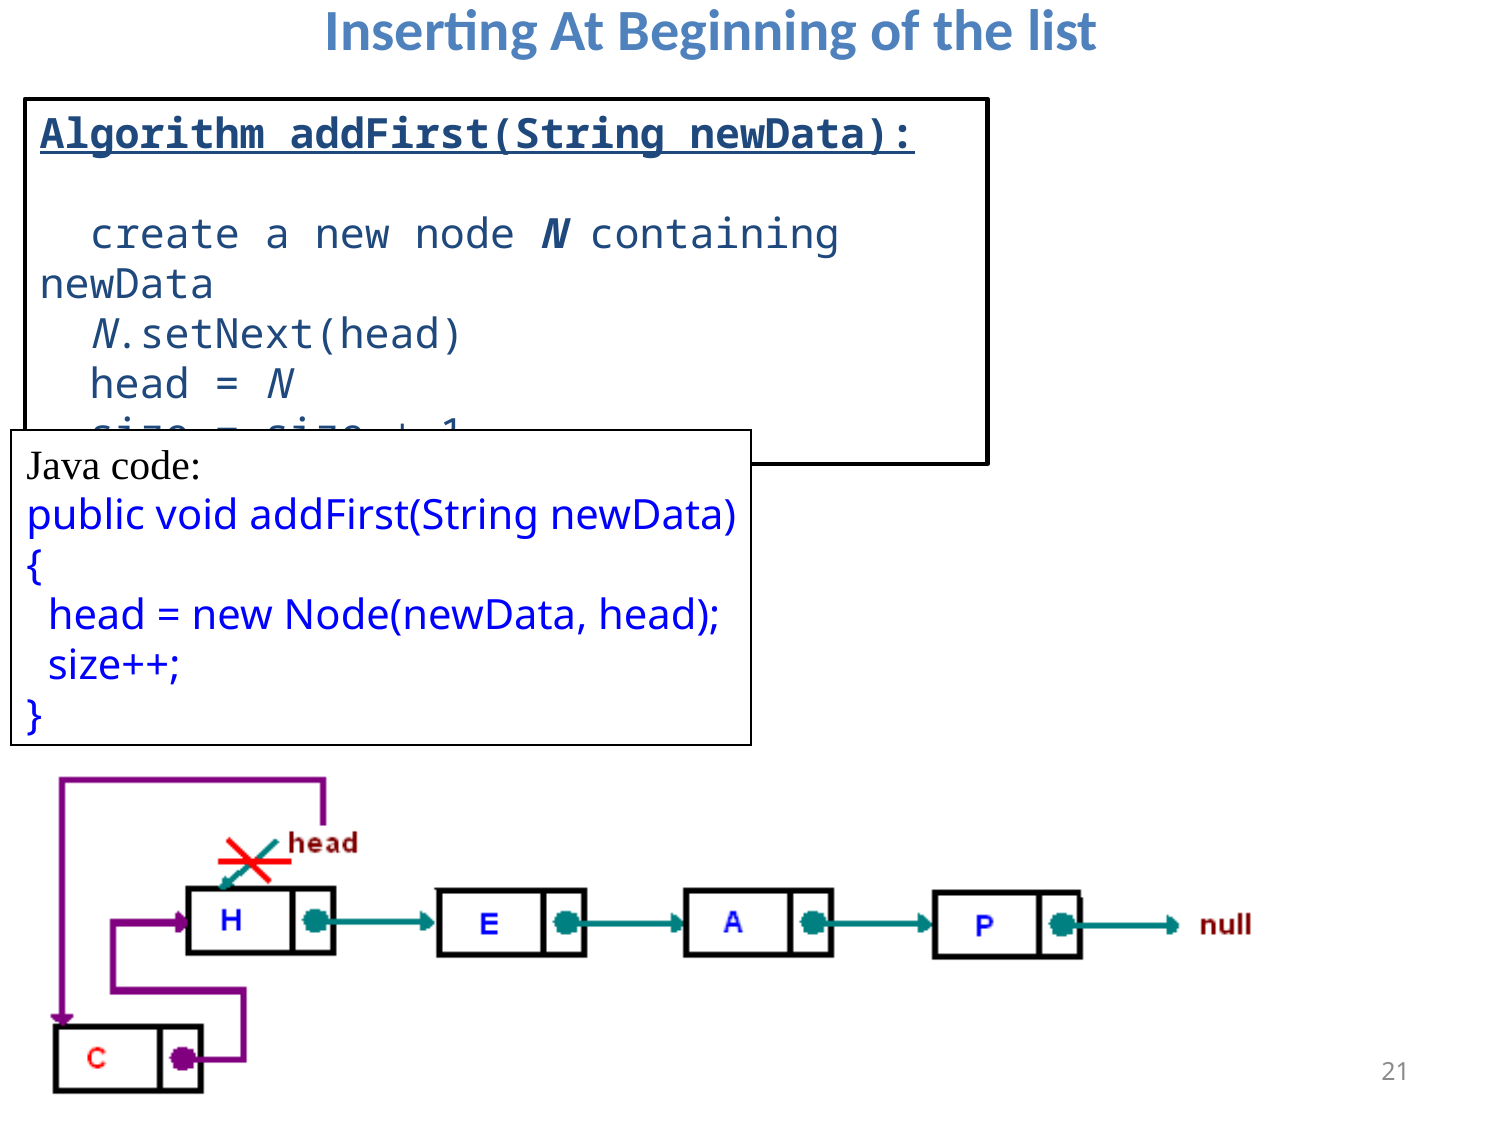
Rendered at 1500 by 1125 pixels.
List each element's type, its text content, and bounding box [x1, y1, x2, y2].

slide_number 21 [1265, 1042, 1425, 1103]
text_box Algorithm addFirst(String newData): create a new node N containing newData N.setNext(head) head = N size = size + 1 [24, 99, 988, 464]
picture [35, 758, 1263, 1100]
text_box Java code: public void addFirst(String newData) { head = new Node(newData, head); size++; } [11, 430, 752, 746]
title Inserting At Beginning of the list [55, 37, 1369, 88]
